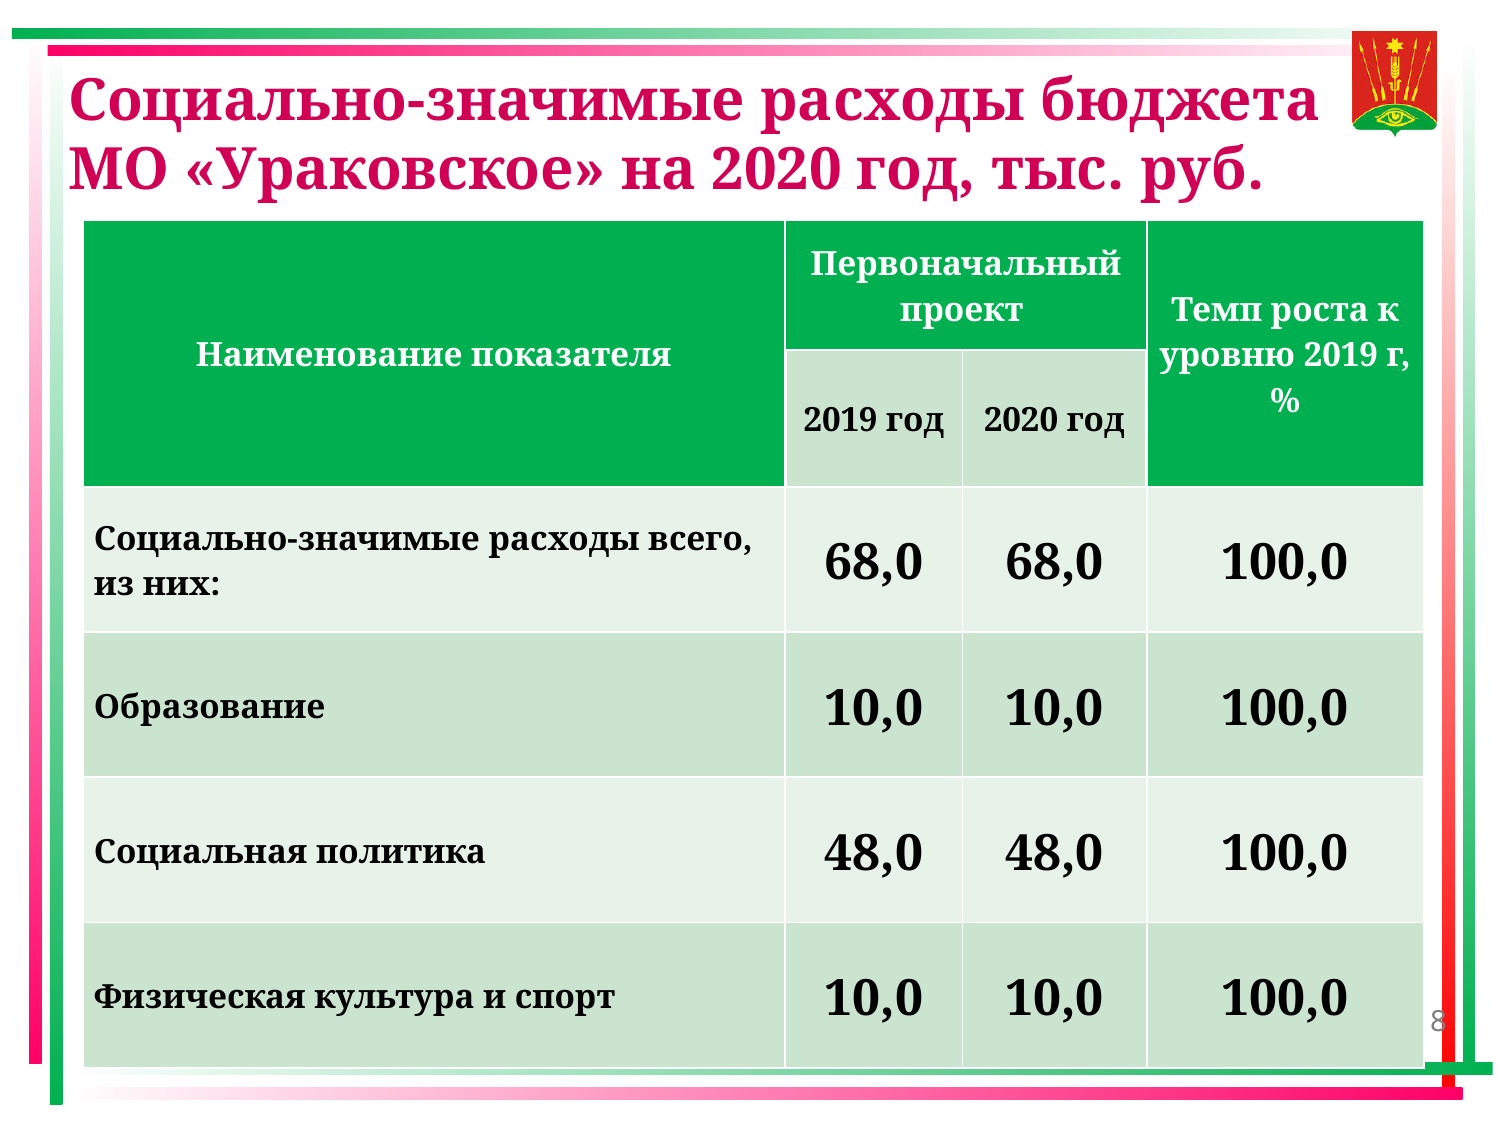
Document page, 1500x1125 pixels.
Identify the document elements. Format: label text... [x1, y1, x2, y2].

table_cell 2019 год [787, 351, 962, 486]
table_cell Социальная политика [84, 778, 784, 922]
table_cell 100,0 [1148, 923, 1423, 1067]
table_cell Образование [84, 633, 784, 776]
title Социально-значимые расходы бюджета МО «Ураковское» на 2020 год, тыс. руб. [53, 54, 1471, 279]
table_cell 68,0 [786, 488, 962, 631]
table_cell 48,0 [963, 778, 1146, 922]
table_cell 100,0 [1148, 633, 1423, 776]
table_cell 10,0 [963, 923, 1146, 1067]
table_cell 2020 год [963, 351, 1145, 486]
picture [1352, 31, 1437, 138]
table_cell 10,0 [963, 633, 1146, 776]
table_header Первоначальный проект [786, 221, 1146, 349]
table_header Наименование показателя [84, 221, 784, 486]
table_cell 10,0 [786, 923, 962, 1067]
table_cell Социально-значимые расходы всего, из них: [84, 488, 784, 631]
table_cell 100,0 [1148, 488, 1423, 631]
table_cell 100,0 [1148, 778, 1423, 922]
table_cell 68,0 [963, 488, 1146, 631]
table_cell 10,0 [786, 633, 962, 776]
table_cell Физическая культура и спорт [84, 923, 784, 1067]
table_cell 48,0 [786, 778, 962, 922]
slide_number 8 [1425, 999, 1500, 1051]
table_header Темп роста к уровню 2019 г, % [1148, 221, 1423, 486]
